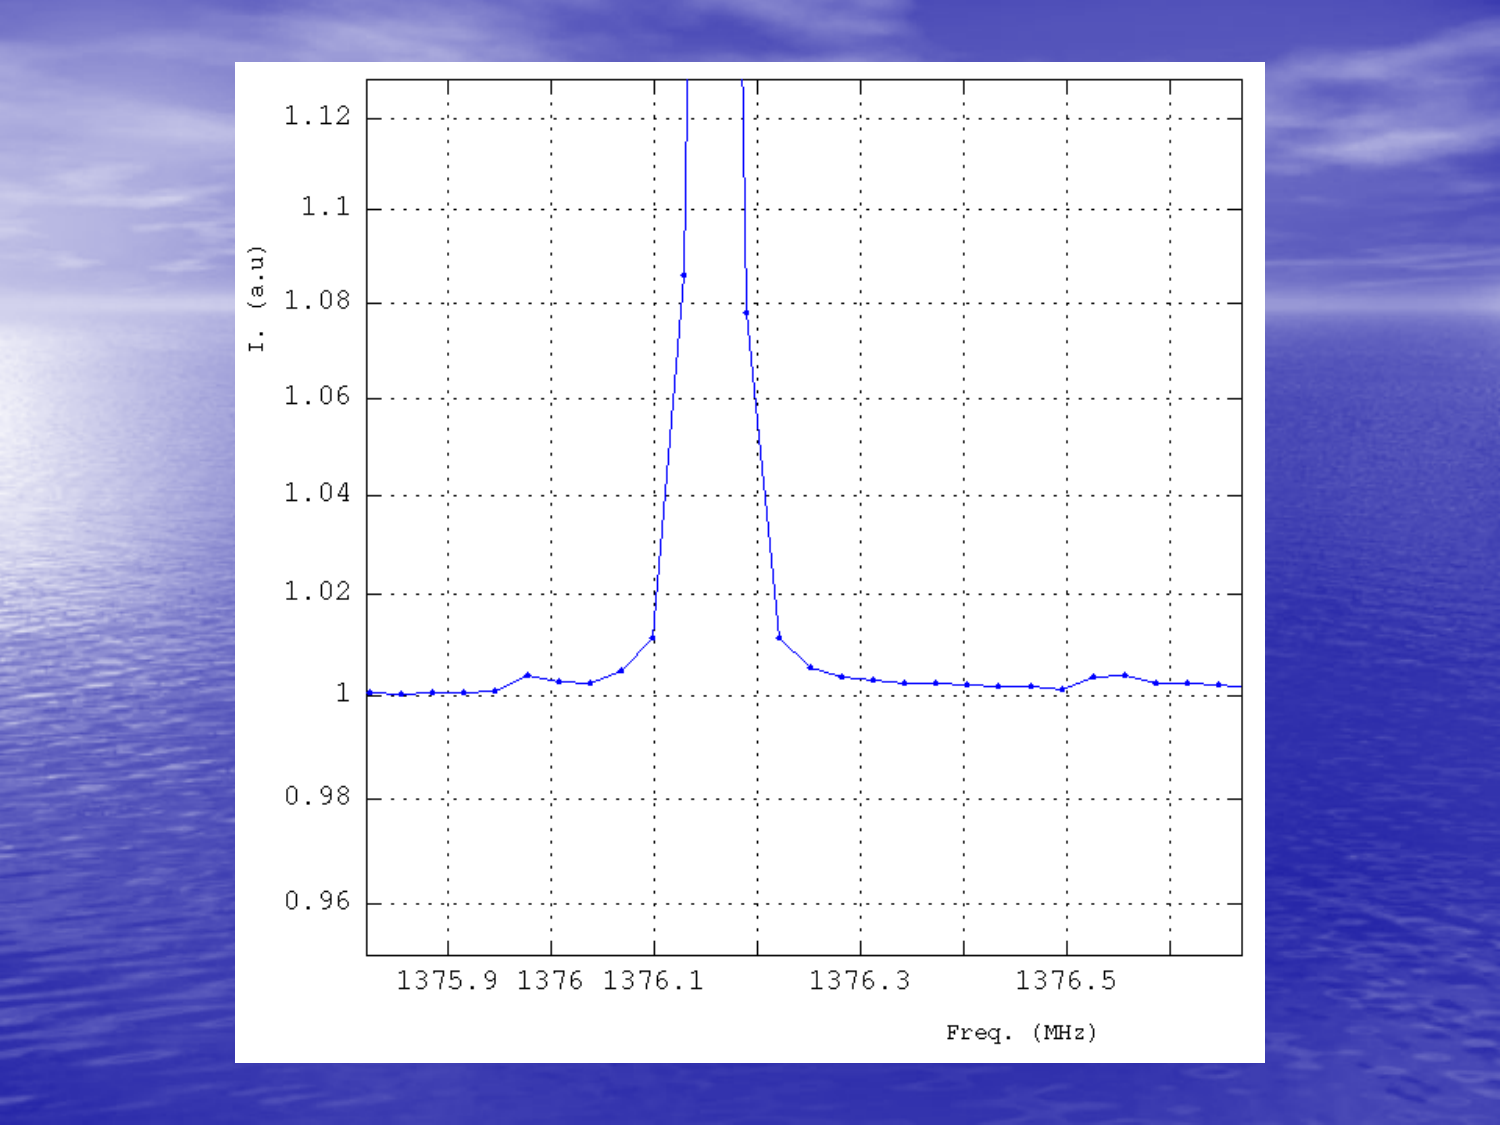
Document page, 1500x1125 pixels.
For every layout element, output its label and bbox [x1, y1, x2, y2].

picture [234, 62, 1265, 1063]
